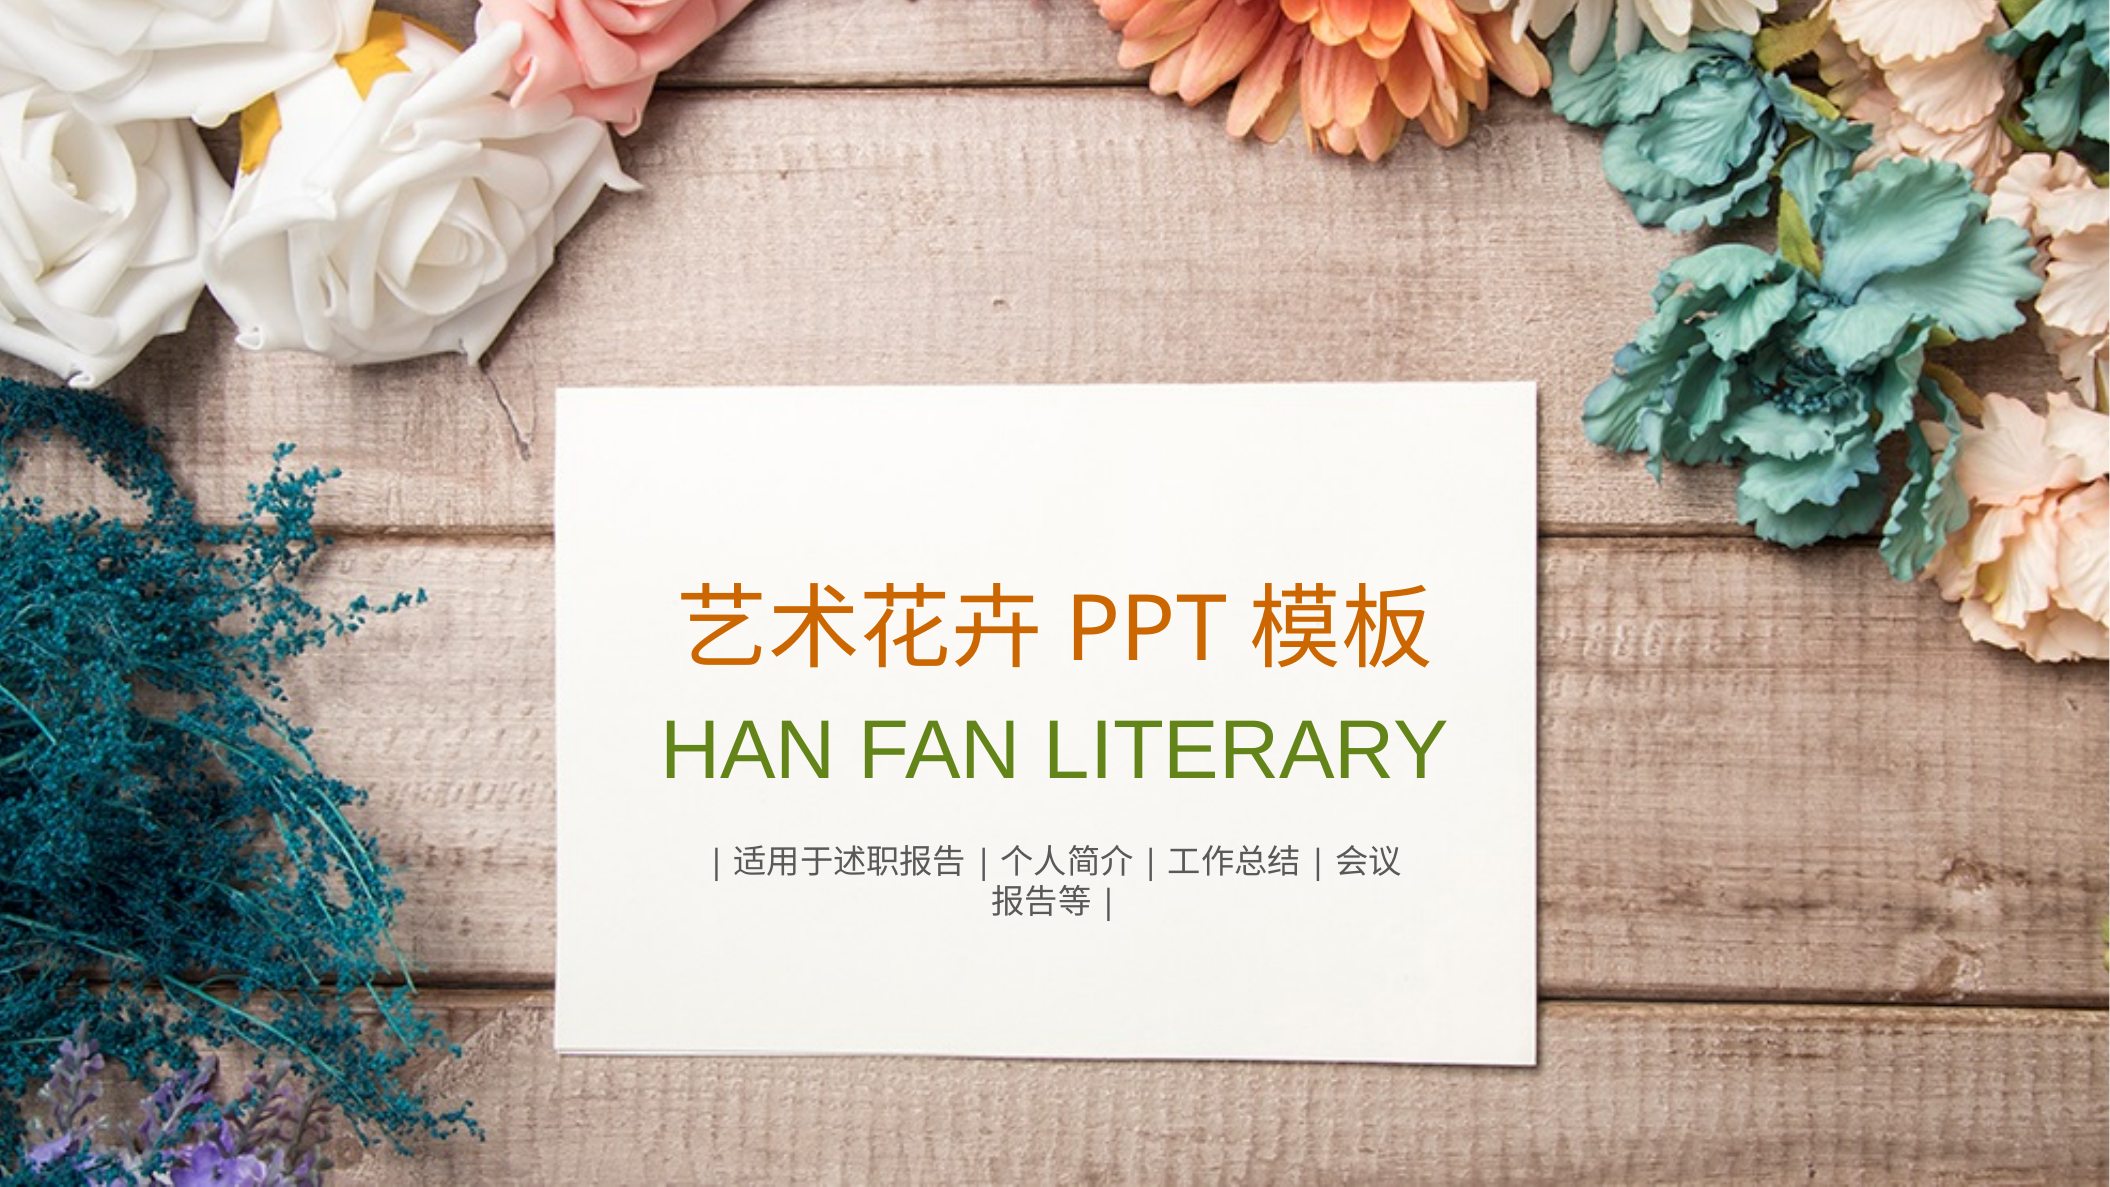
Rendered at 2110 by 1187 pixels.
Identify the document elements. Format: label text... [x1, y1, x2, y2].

text_box [0, 0, 2110, 1187]
text_box |适用于述职报告|个人简介|工作总结|会议报告等| [679, 832, 1430, 928]
text_box 艺术花卉PPT模板 [617, 561, 1492, 687]
text_box Han Fan literary [523, 687, 1587, 803]
